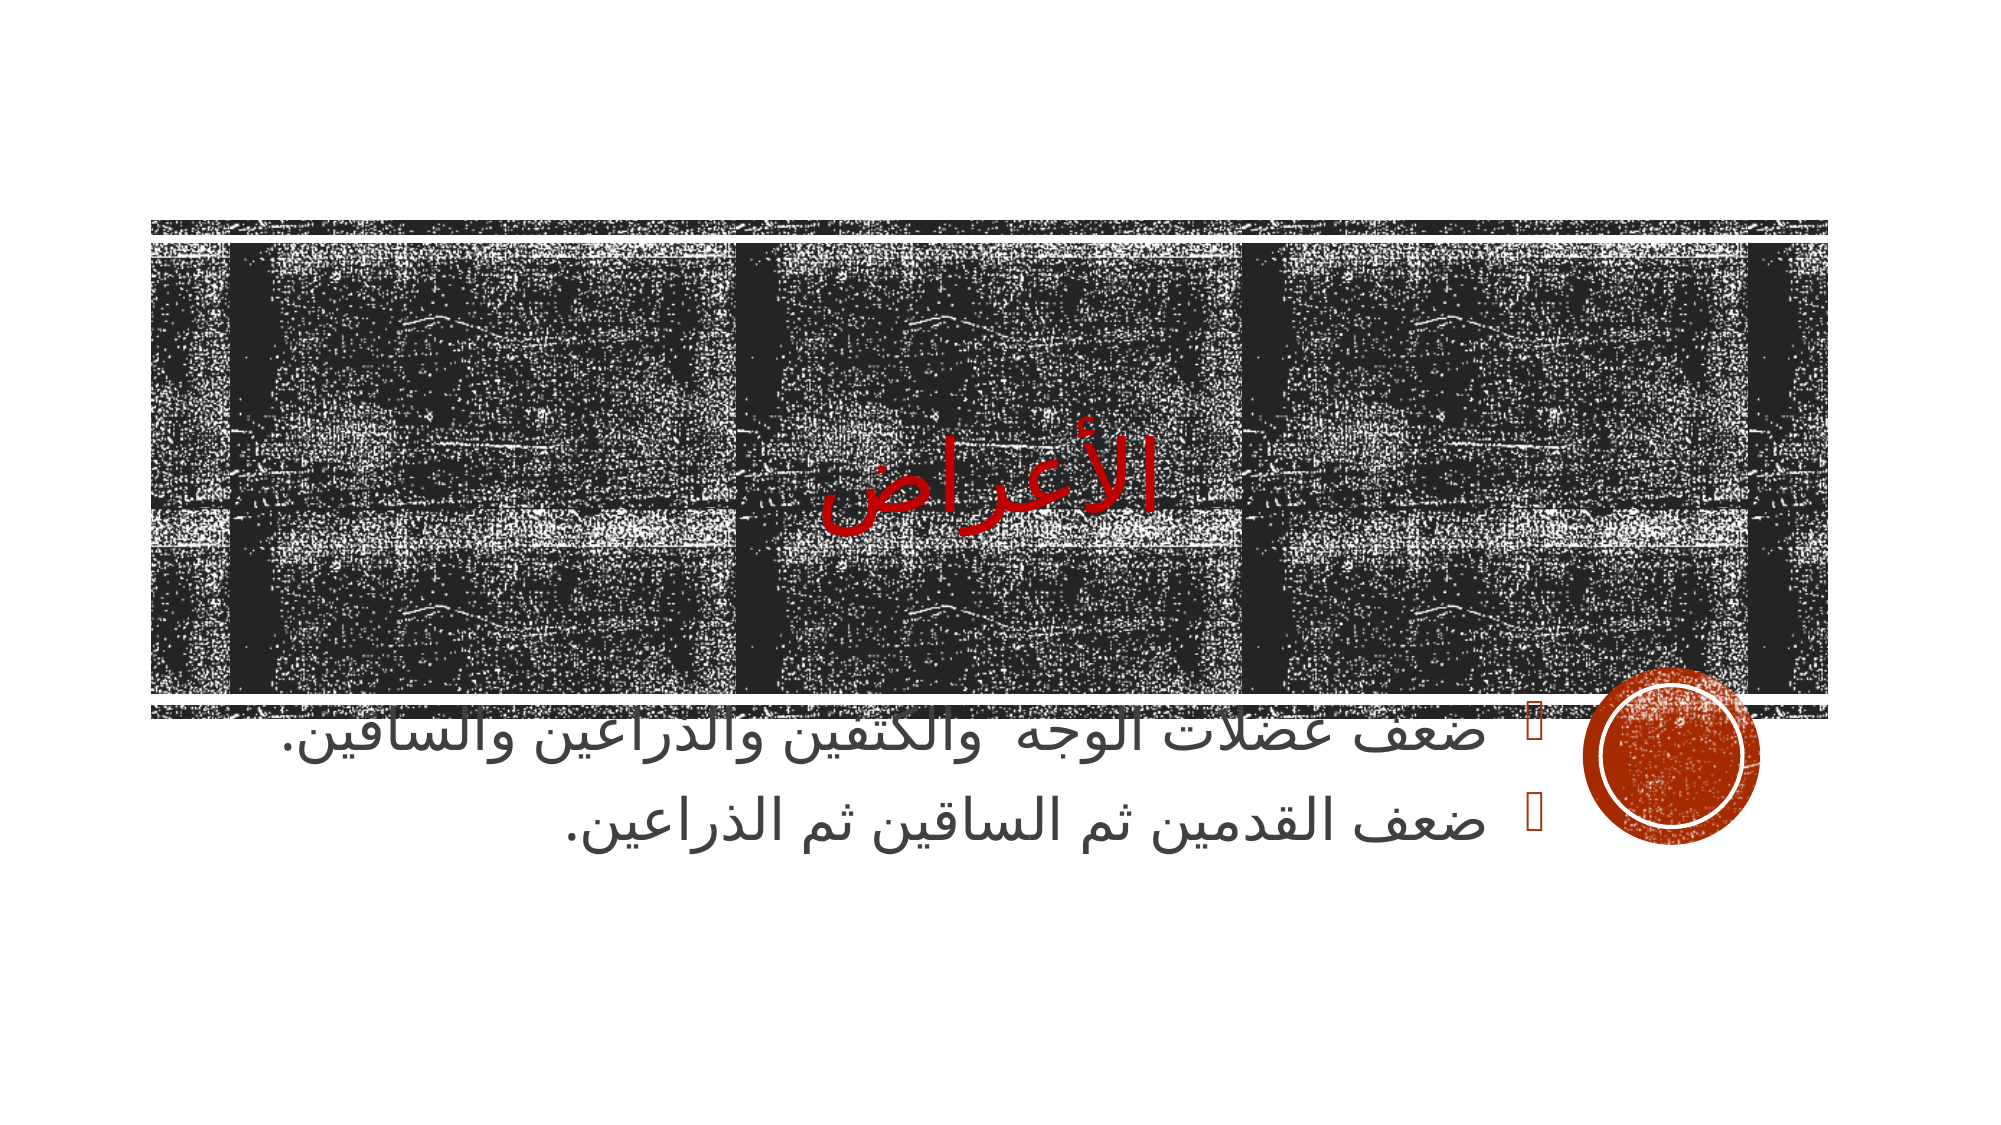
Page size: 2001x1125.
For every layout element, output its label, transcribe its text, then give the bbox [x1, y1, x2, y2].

title الأعراض [172, 234, 1808, 733]
subtitle ضعف عضلات الوجه والكتفين والذراعين والساقين. ضعف القدمين ثم الساقين ثم الذراعين. [175, 684, 1561, 896]
